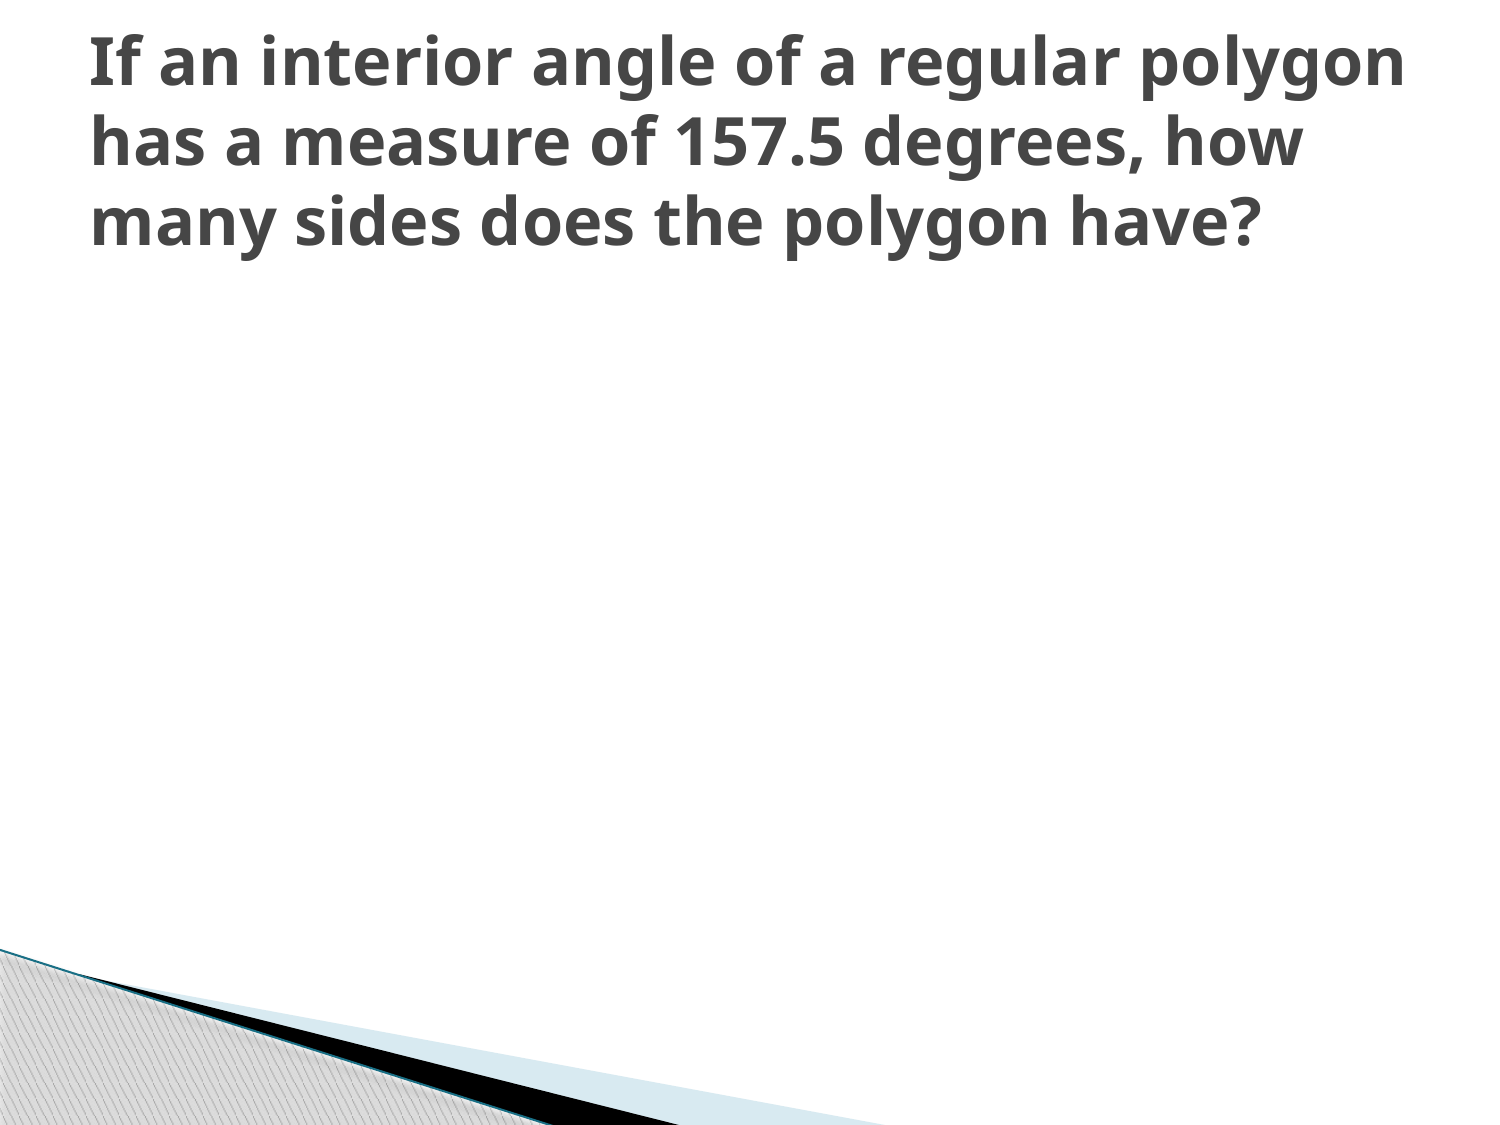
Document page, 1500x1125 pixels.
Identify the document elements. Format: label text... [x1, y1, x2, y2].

title If an interior angle of a regular polygon has a measure of 157.5 degrees, how many sides does the polygon have? [75, 45, 1425, 233]
